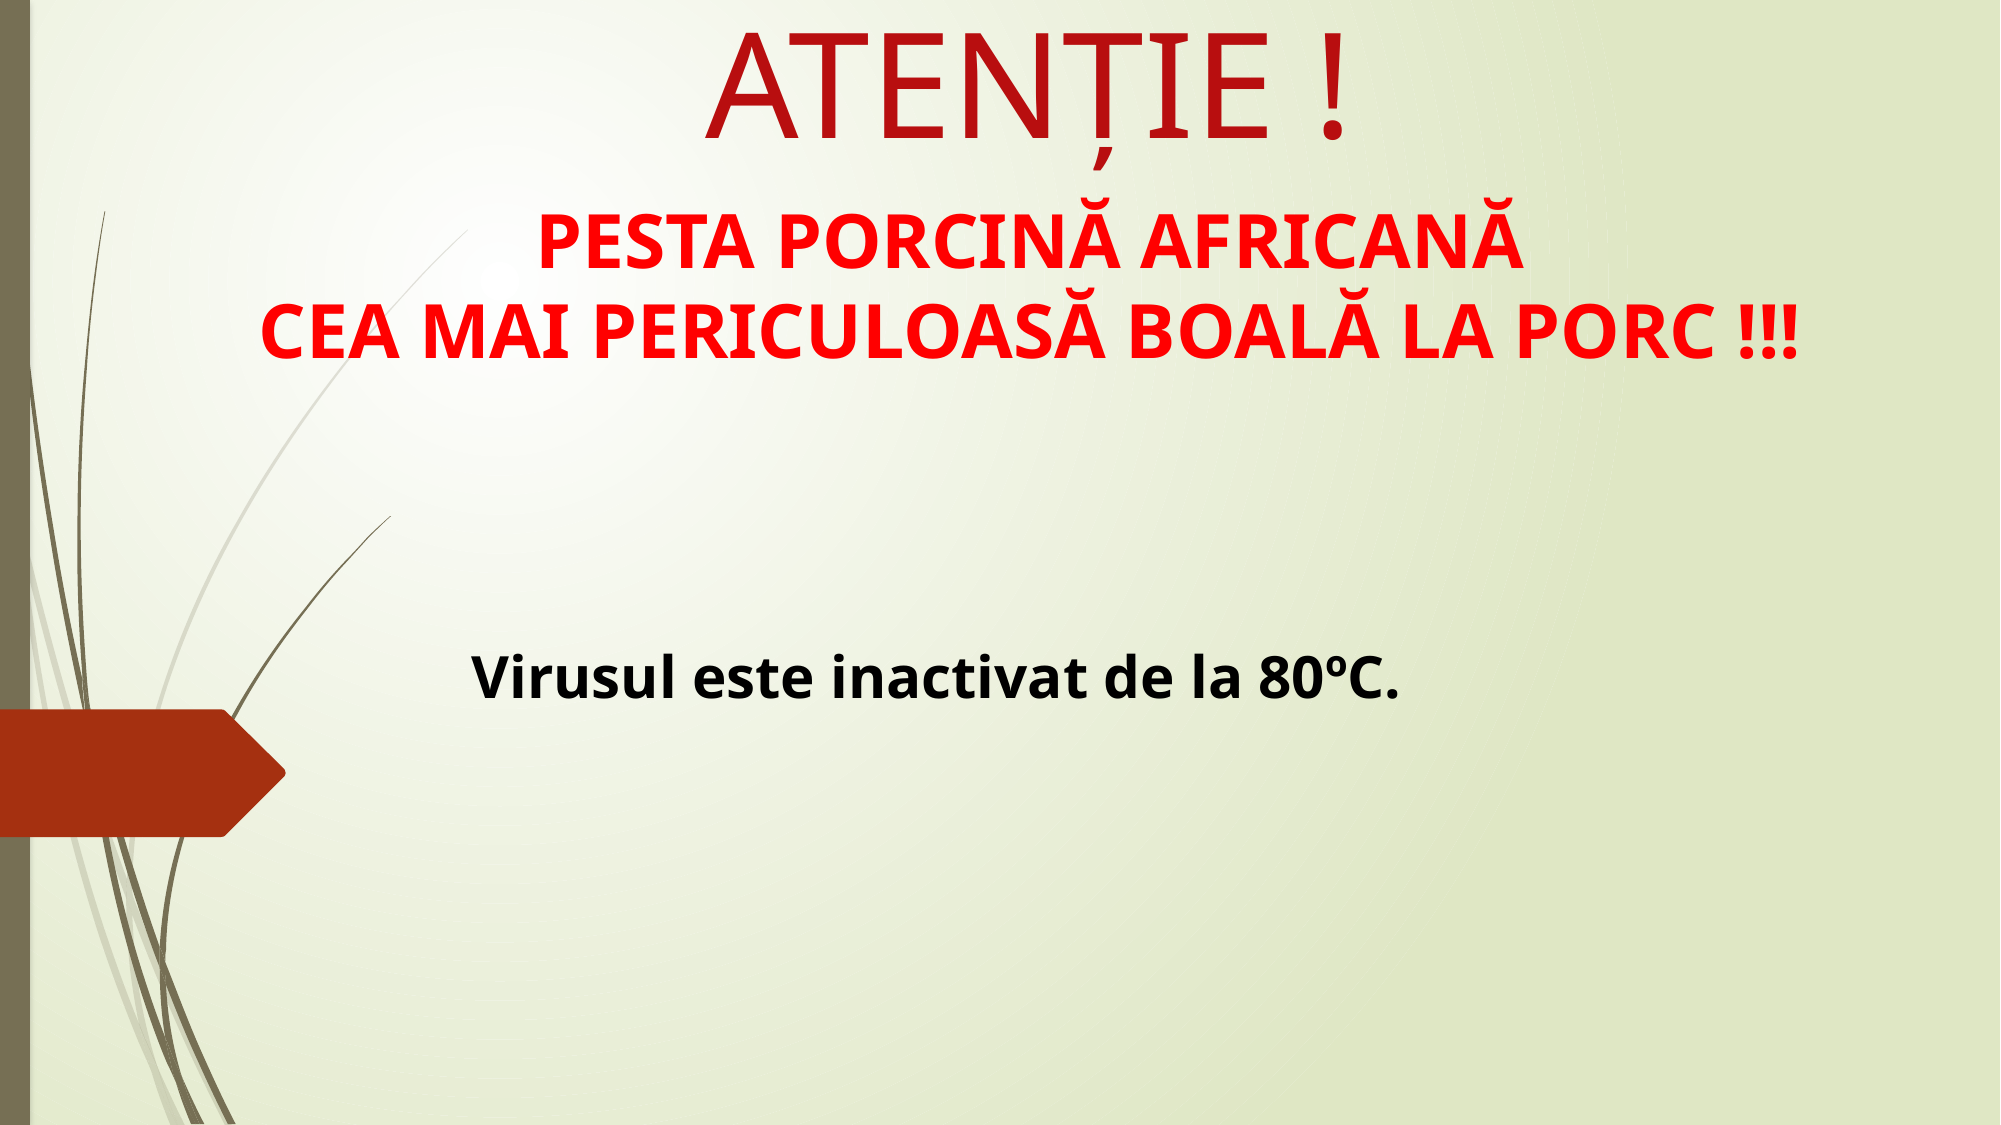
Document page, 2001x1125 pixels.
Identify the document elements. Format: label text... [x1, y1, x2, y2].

text_box Virusul este inactivat de la 80ºC. [456, 517, 1964, 788]
text_box ATENȚIE ! [496, 3, 1562, 178]
text_box PESTA PORCINĂ AFRICANĂ CEA MAI PERICULOASĂ BOALĂ LA PORC !!! [211, 193, 1849, 381]
